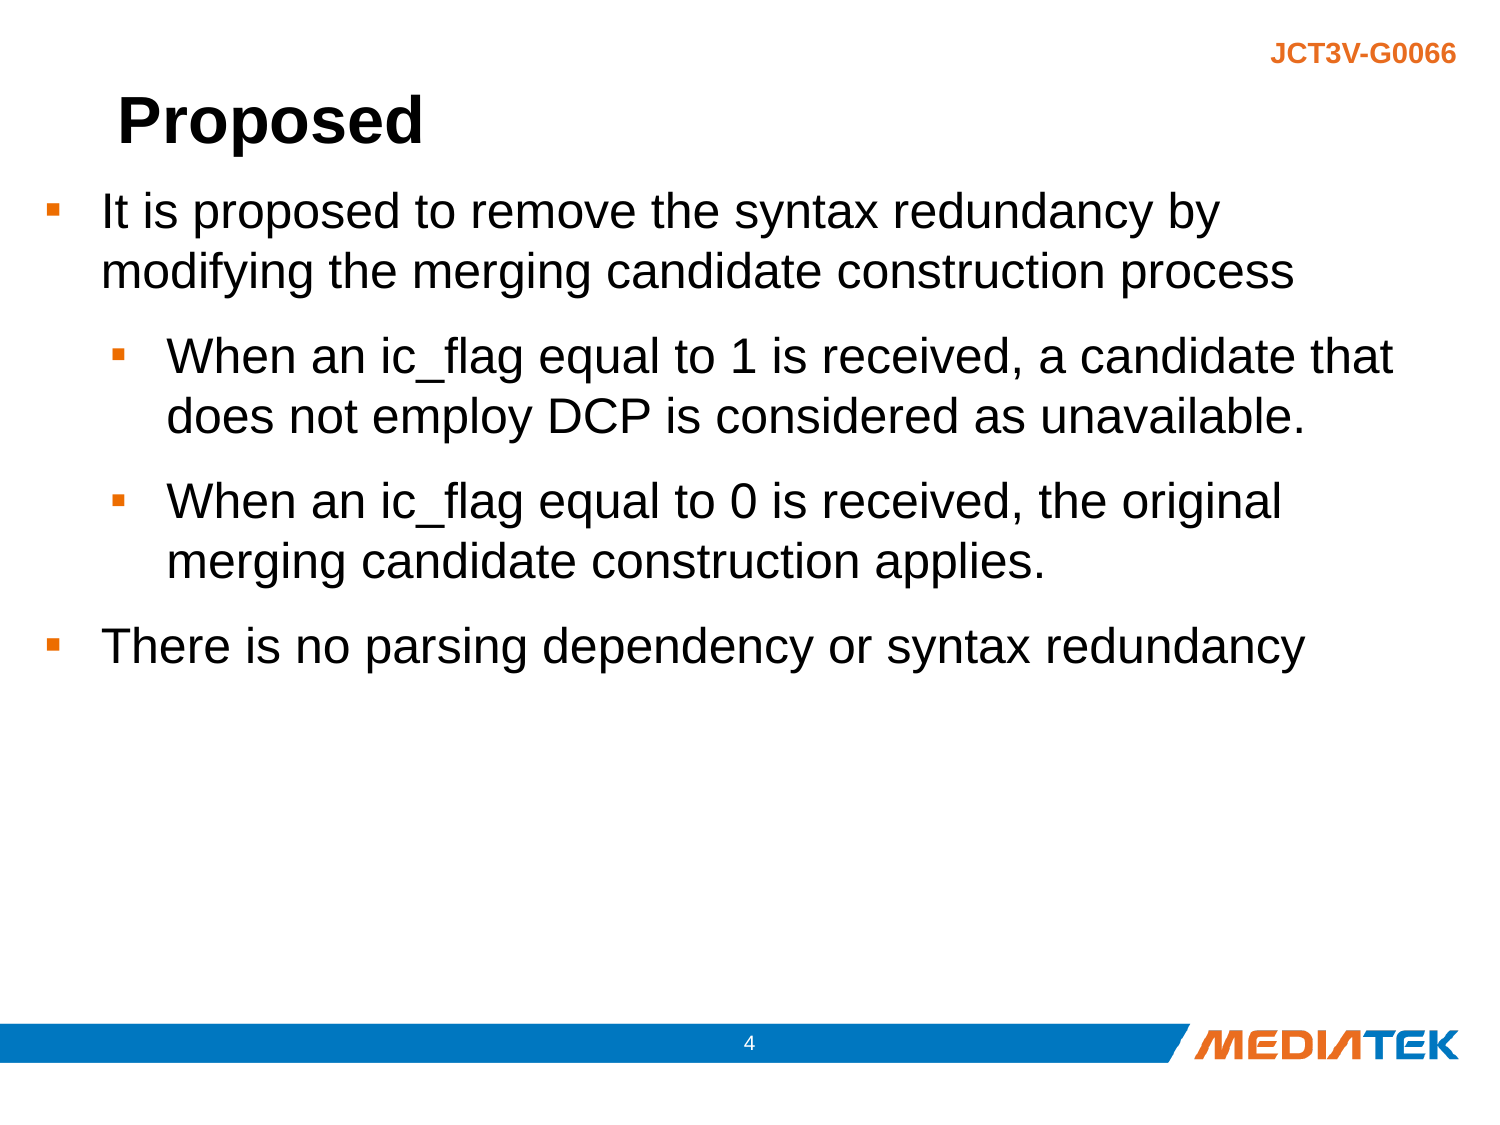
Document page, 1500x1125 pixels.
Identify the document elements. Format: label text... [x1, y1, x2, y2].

picture [0, 1023, 711, 1063]
list It is proposed to remove the syntax redundancy by modifying the merging candidate construction process When an ic_flag equal to 1 is received, a candidate that does not employ DCP is considered as unavailable. When an ic_flag equal to 0 is received, the original merging candidate construction applies. There is no parsing dependency or syntax redundancy [29, 170, 1459, 998]
title Proposed [102, 62, 1426, 170]
slide_number 3 [711, 1022, 789, 1090]
picture [789, 1023, 1459, 1063]
